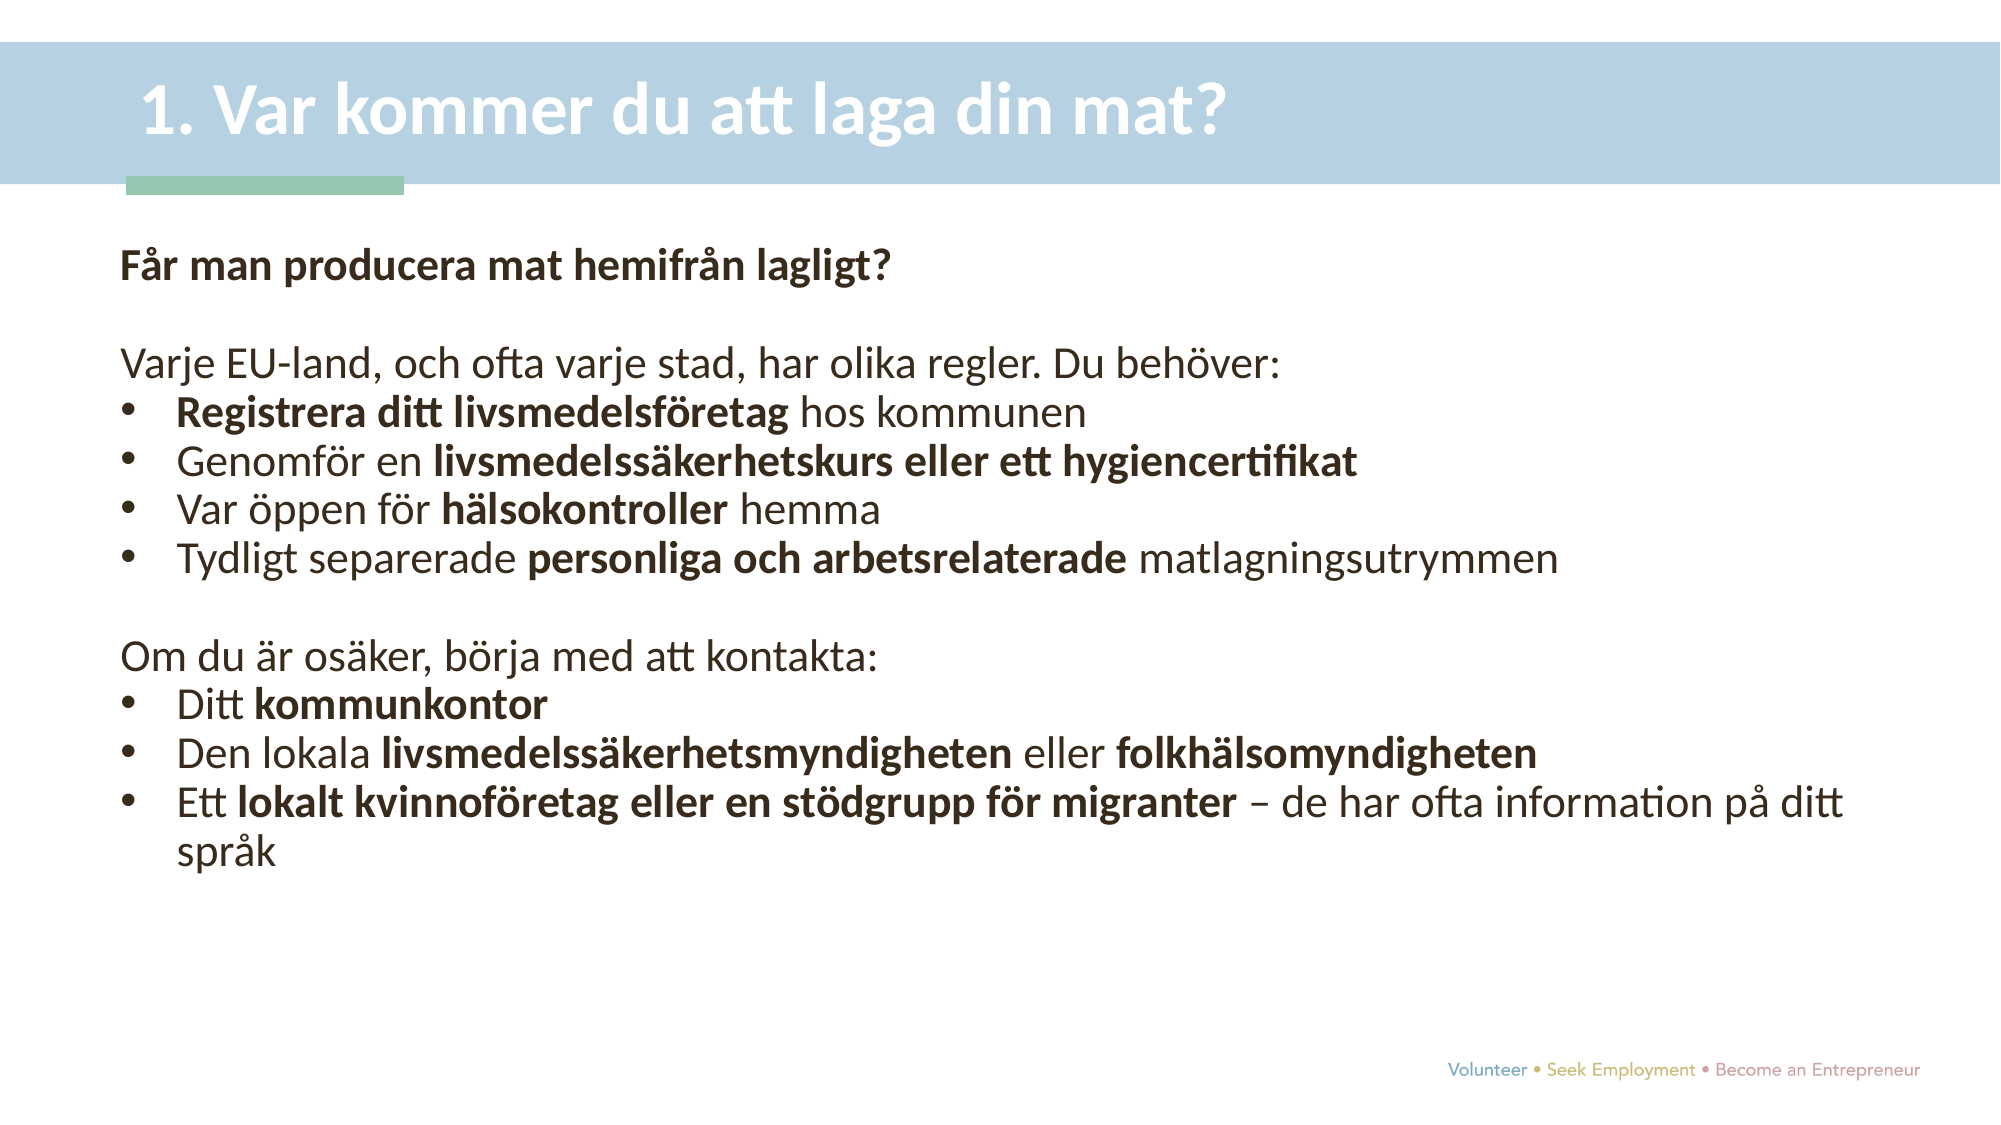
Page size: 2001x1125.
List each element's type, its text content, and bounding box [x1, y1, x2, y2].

picture [1418, 1046, 1971, 1103]
list Får man producera mat hemifrån lagligt? Varje EU-land, och ofta varje stad, har olika regler. Du behöver: Registrera ditt livsmedelsföretag hos kommunen Genomför en livsmedelssäkerhetskurs eller ett hygiencertifikat Var öppen för hälsokontroller hemma Tydligt separerade personliga och arbetsrelaterade matlagningsutrymmen Om du är osäker, börja med att kontakta: Ditt kommunkontor Den lokala livsmedelssäkerhetsmyndigheten eller folkhälsomyndigheten Ett lokalt kvinnoföretag eller en stödgrupp för migranter – de har ofta information på ditt språk [105, 233, 1895, 1001]
list 1. Var kommer du att laga din mat? [123, 51, 1913, 170]
